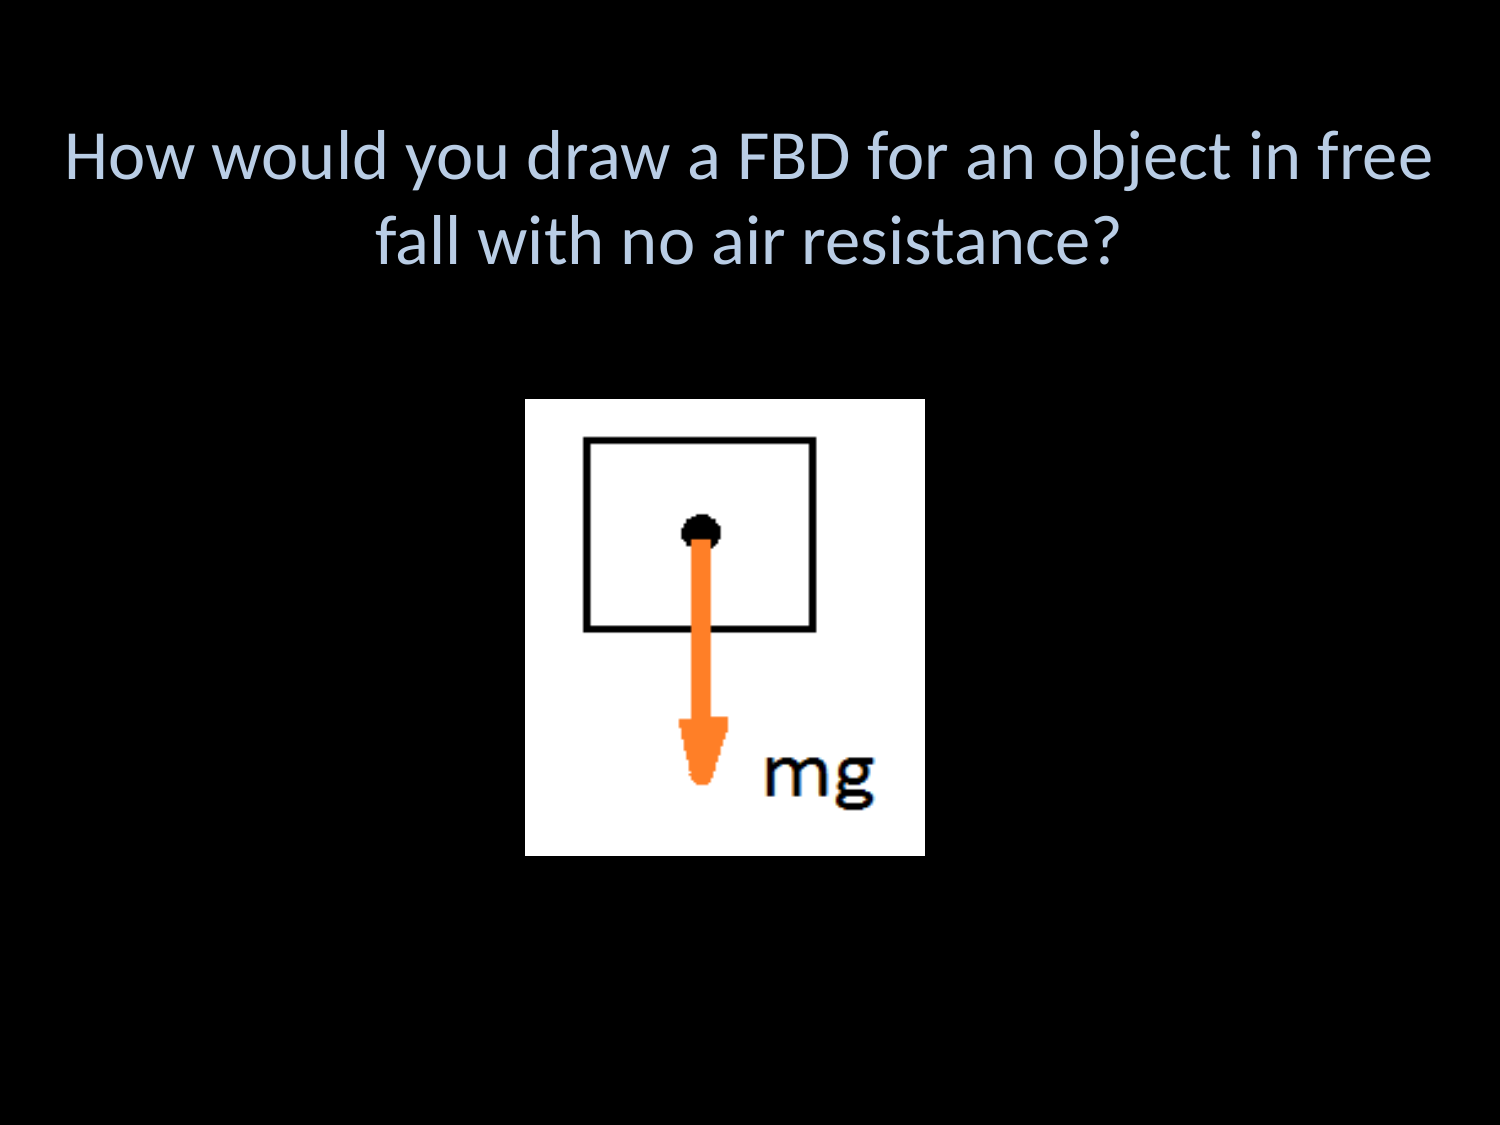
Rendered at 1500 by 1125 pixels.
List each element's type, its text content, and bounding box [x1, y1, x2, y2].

title How would you draw a FBD for an object in free fall with no air resistance? [31, 99, 1469, 288]
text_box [524, 399, 926, 857]
